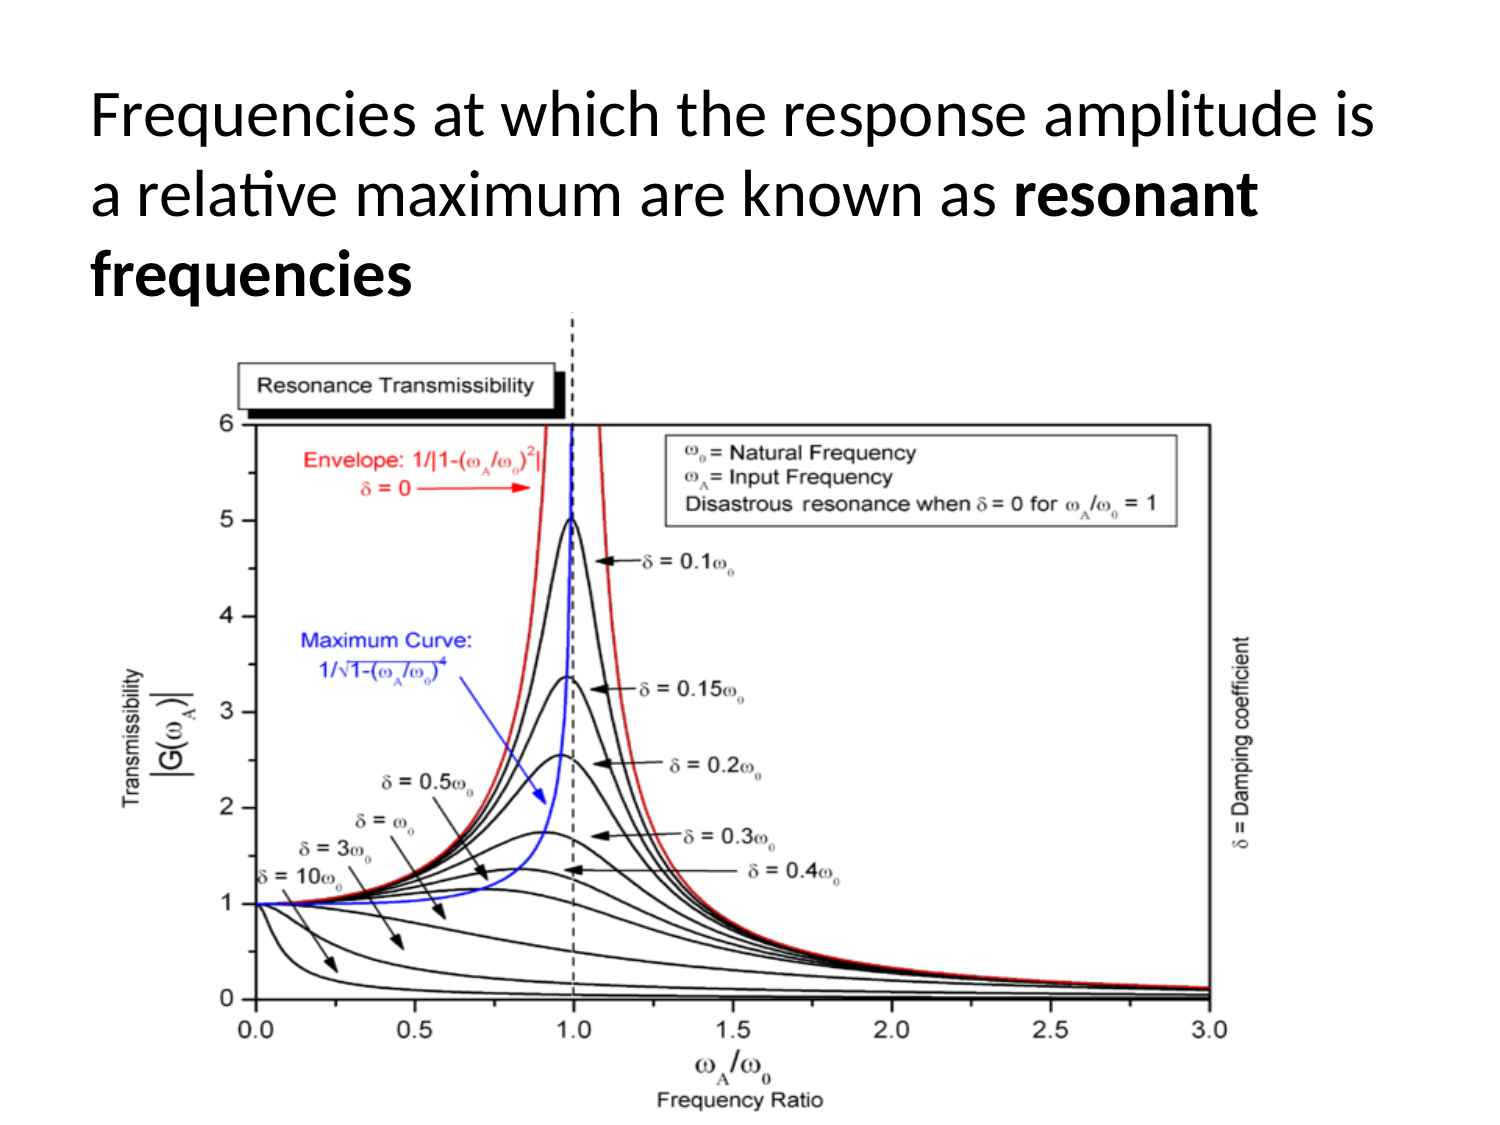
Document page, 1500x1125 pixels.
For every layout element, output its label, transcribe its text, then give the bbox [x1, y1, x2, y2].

list Frequencies at which the response amplitude is a relative maximum are known as resonant frequencies [75, 62, 1425, 1005]
picture [74, 312, 1326, 1125]
